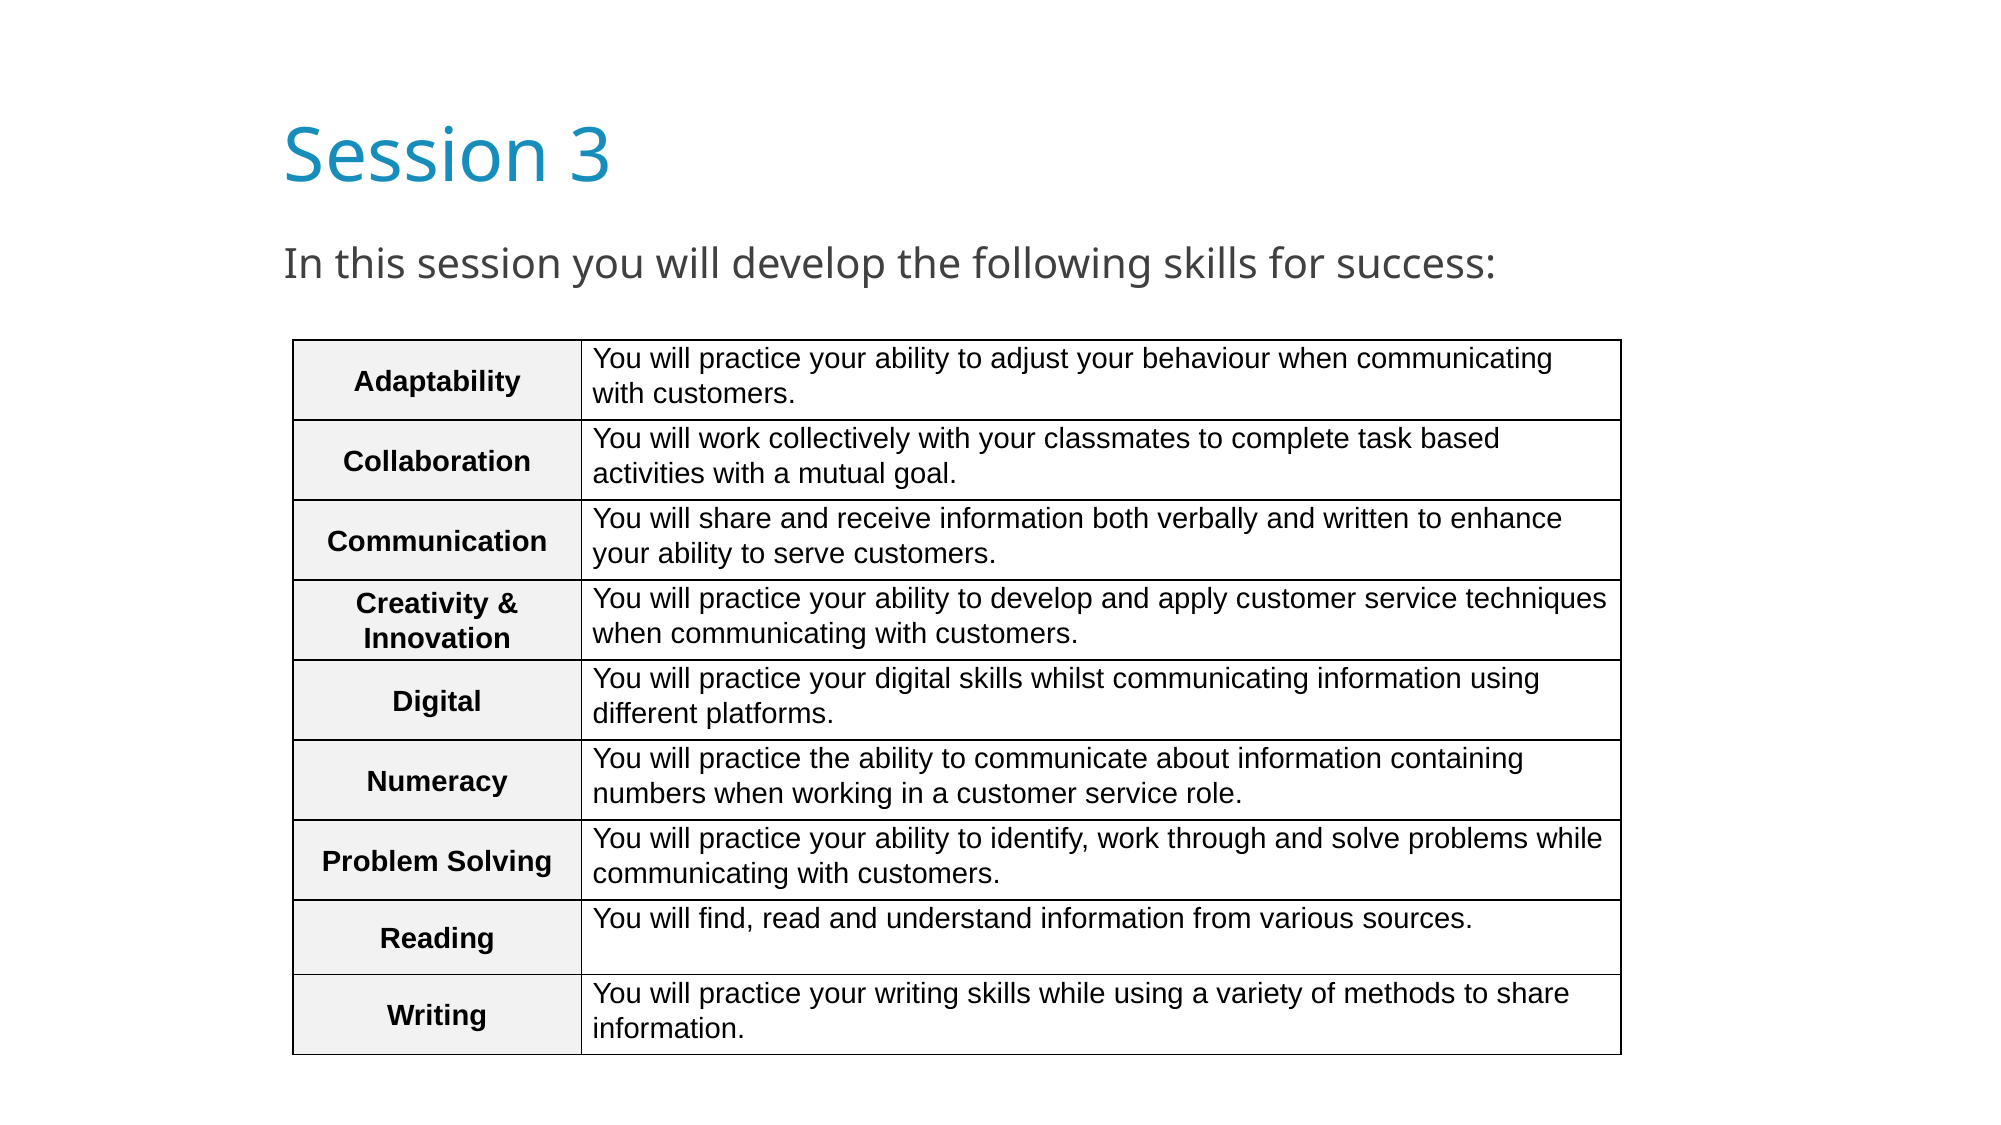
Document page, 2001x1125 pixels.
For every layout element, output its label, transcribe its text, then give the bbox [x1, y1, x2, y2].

table_cell You will practice your ability to develop and apply customer service techniques when communicating with customers. [582, 581, 1620, 659]
table_cell You will practice the ability to communicate about information containing numbers when working in a customer service role. [582, 741, 1620, 819]
table_cell You will practice your ability to identify, work through and solve problems while communicating with customers. [582, 821, 1620, 899]
table_cell Numeracy [294, 741, 581, 819]
table_cell You will work collectively with your classmates to complete task based activities with a mutual goal. [582, 421, 1620, 499]
table_cell Writing [294, 975, 581, 1054]
table_header You will practice your ability to adjust your behaviour when communicating with customers. [582, 341, 1620, 419]
table_cell Digital [294, 661, 581, 739]
table_cell Reading [294, 901, 581, 974]
table_cell You will share and receive information both verbally and written to enhance your ability to serve customers. [582, 501, 1620, 579]
table_cell You will find, read and understand information from various sources. [582, 901, 1620, 974]
table_cell Collaboration [294, 421, 581, 499]
table_header Adaptability [294, 341, 581, 419]
title Session 3 [269, 98, 1731, 229]
list In this session you will develop the following skills for success: [269, 229, 1732, 328]
table_cell Communication [294, 501, 581, 579]
table_cell Creativity & Innovation [294, 581, 581, 659]
table_cell You will practice your writing skills while using a variety of methods to share information. [582, 975, 1620, 1054]
table_cell You will practice your digital skills whilst communicating information using different platforms. [582, 661, 1620, 739]
table_cell Problem Solving [294, 821, 581, 899]
